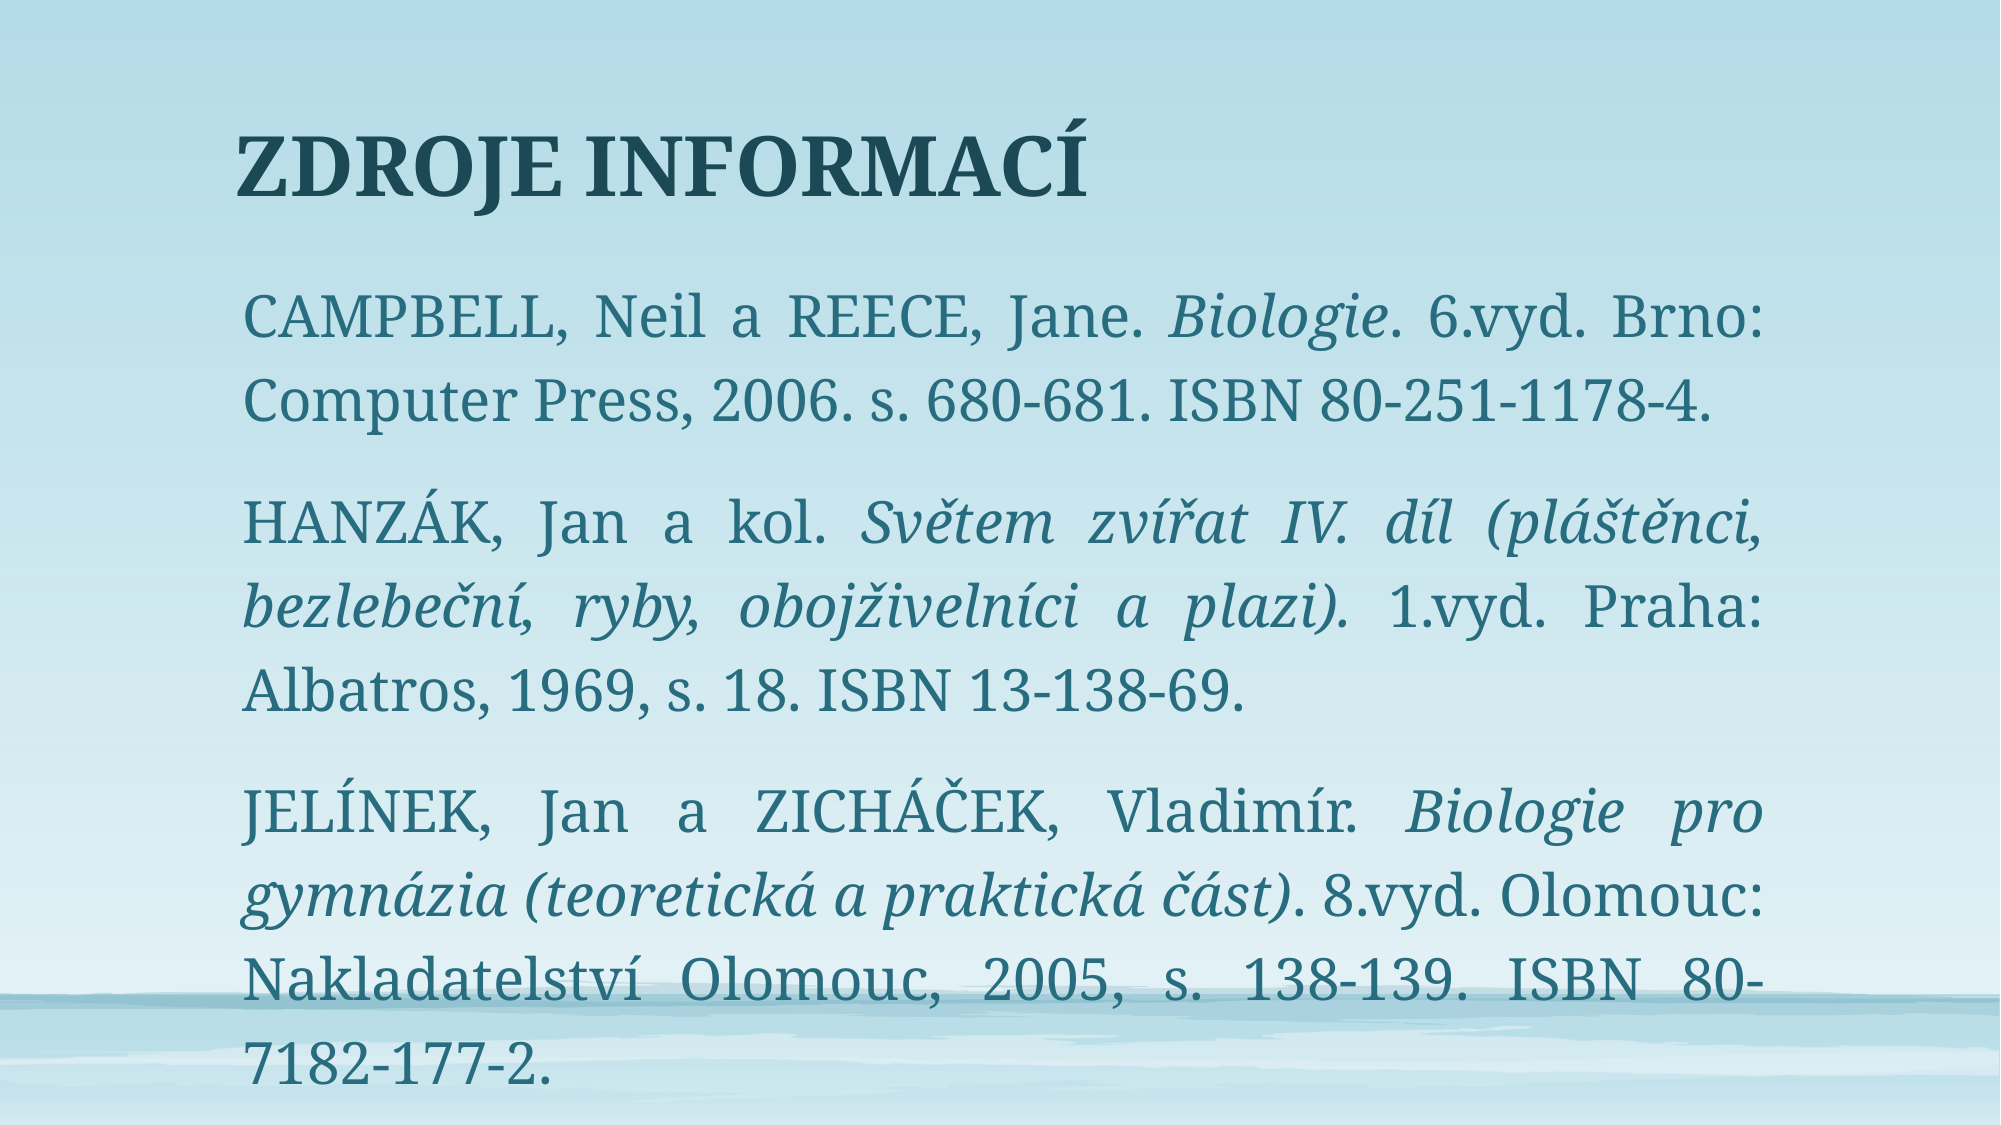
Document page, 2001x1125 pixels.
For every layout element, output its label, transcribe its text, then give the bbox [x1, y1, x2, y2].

title ZDROJE INFORMACÍ [219, 43, 1780, 222]
picture [0, 1026, 2000, 1103]
list CAMPBELL, Neil a REECE, Jane. Biologie. 6.vyd. Brno: Computer Press, 2006. s. 680-681. ISBN 80-251-1178-4. HANZÁK, Jan a kol. Světem zvířat IV. díl (pláštěnci, bezlebeční, ryby, obojživelníci a plazi). 1.vyd. Praha: Albatros, 1969, s. 18. ISBN 13-138-69. JELÍNEK, Jan a ZICHÁČEK, Vladimír. Biologie pro gymnázia (teoretická a praktická část). 8.vyd. Olomouc: Nakladatelství Olomouc, 2005, s. 138-139. ISBN 80-7182-177-2. [219, 258, 1780, 1063]
